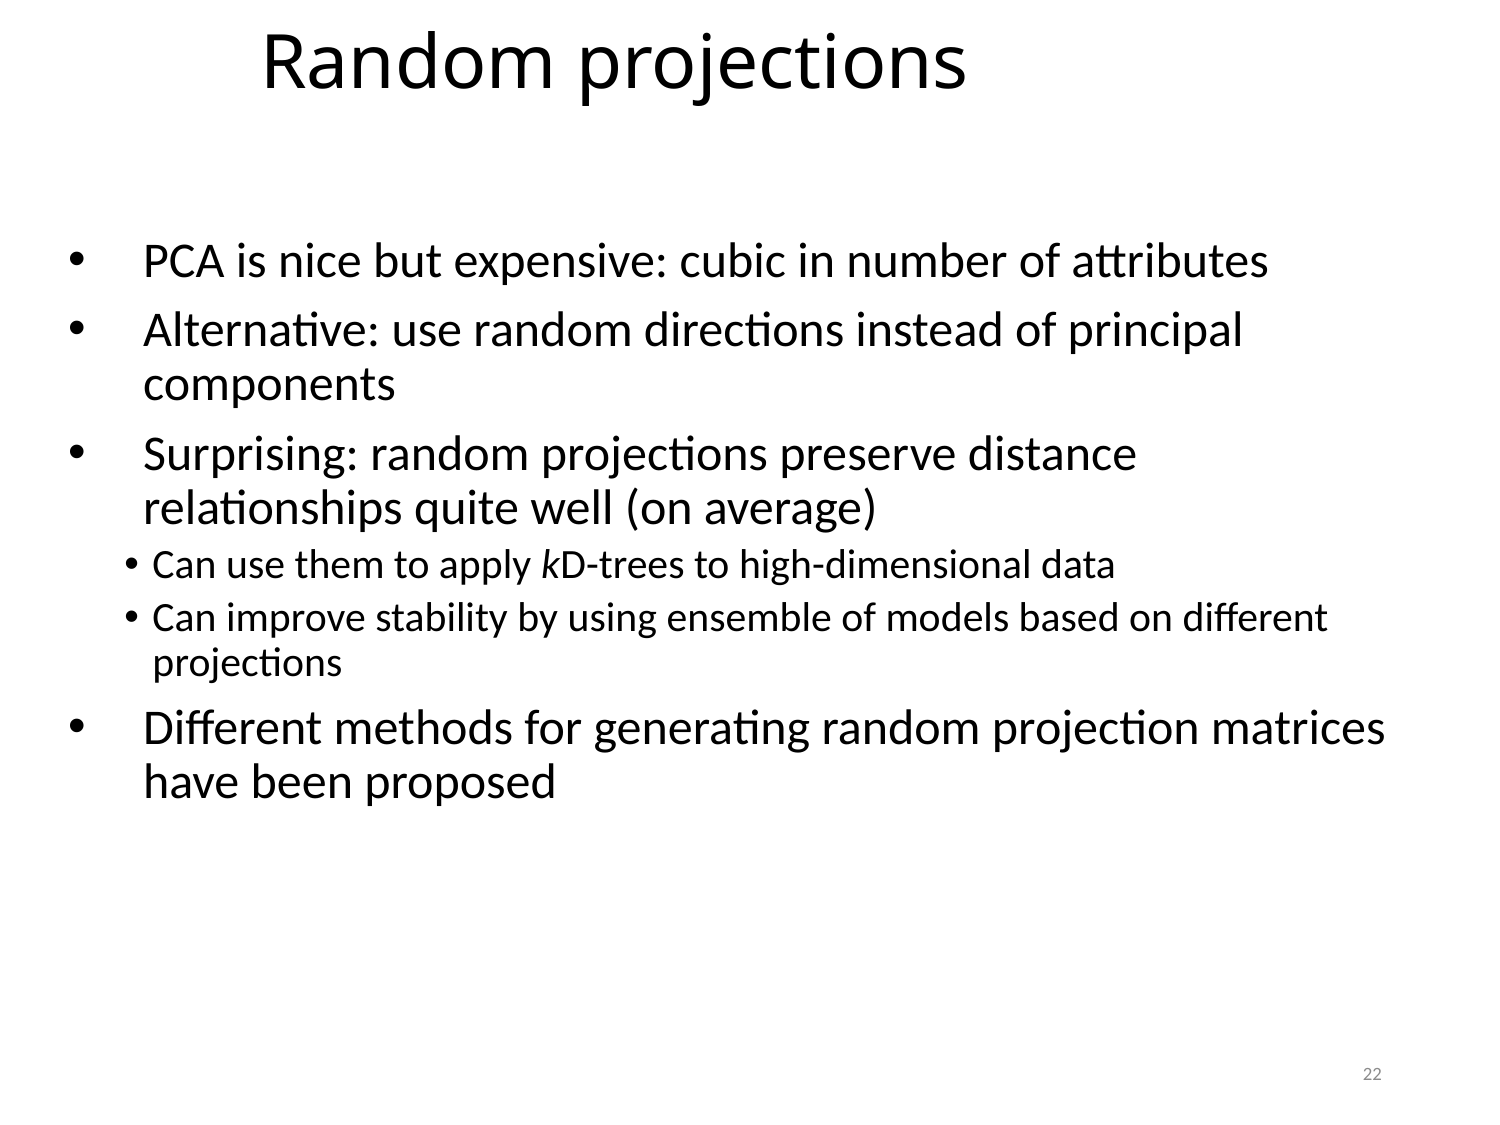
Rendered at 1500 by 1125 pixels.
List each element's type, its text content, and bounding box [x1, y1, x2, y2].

slide_number 22 [1059, 1042, 1397, 1103]
list PCA is nice but expensive: cubic in number of attributes Alternative: use random directions instead of principal components Surprising: random projections preserve distance relationships quite well (on average) Can use them to apply kD-trees to high-dimensional data Can improve stability by using ensemble of models based on different projections Different methods for generating random projection matrices have been proposed [53, 226, 1419, 880]
title Random projections [245, 0, 1500, 159]
